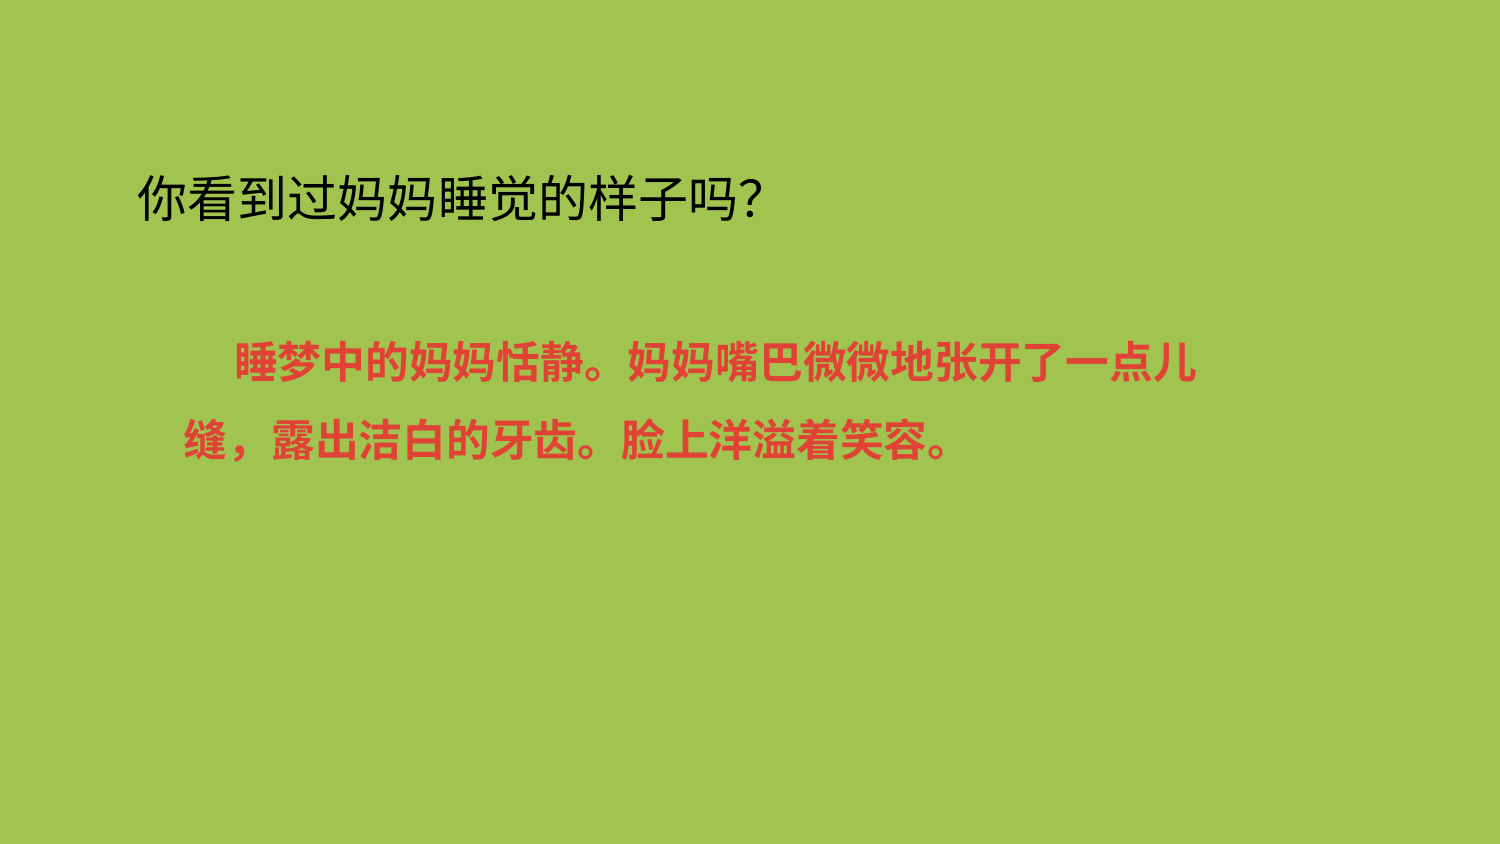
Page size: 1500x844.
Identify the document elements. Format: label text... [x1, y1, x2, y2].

text_box 睡梦中的妈妈恬静。妈妈嘴巴微微地张开了一点儿缝，露出洁白的牙齿。脸上洋溢着笑容。 [172, 302, 1219, 472]
text_box 你看到过妈妈睡觉的样子吗？ [126, 161, 1066, 233]
